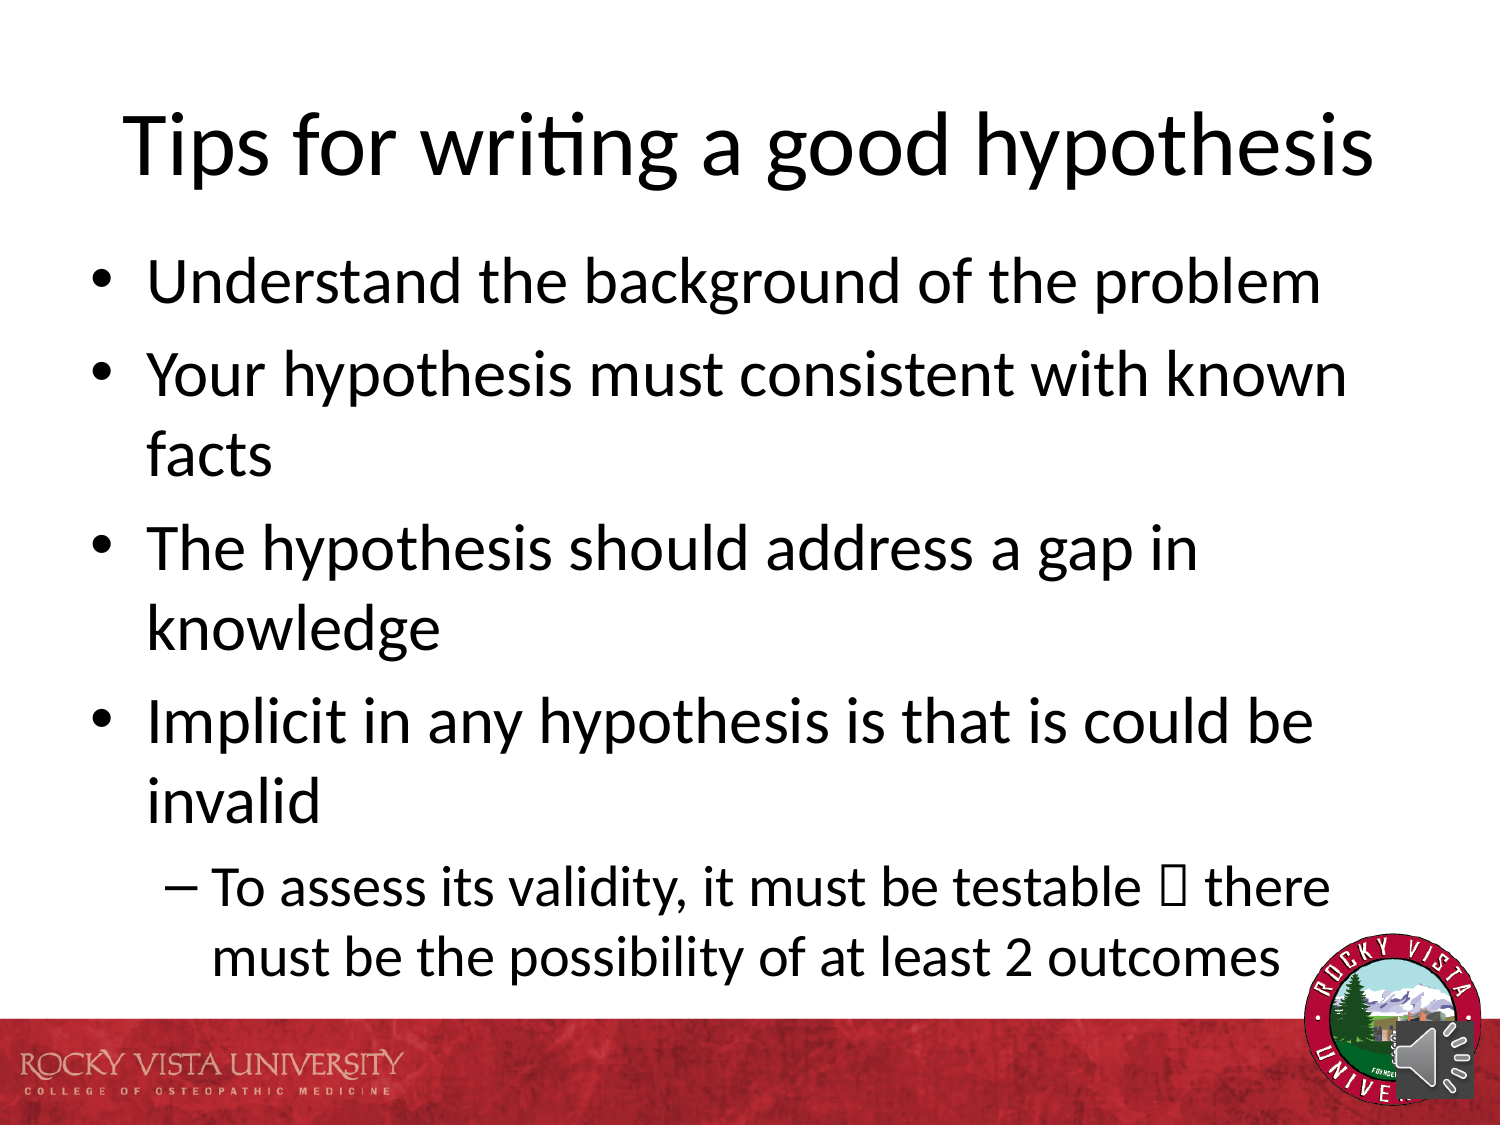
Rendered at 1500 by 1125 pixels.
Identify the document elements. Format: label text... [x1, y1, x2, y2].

picture [0, 0, 1500, 1125]
title Tips for writing a good hypothesis [75, 45, 1425, 229]
list Understand the background of the problem Your hypothesis must consistent with known facts The hypothesis should address a gap in knowledge Implicit in any hypothesis is that is could be invalid To assess its validity, it must be testable  there must be the possibility of at least 2 outcomes [75, 229, 1425, 972]
